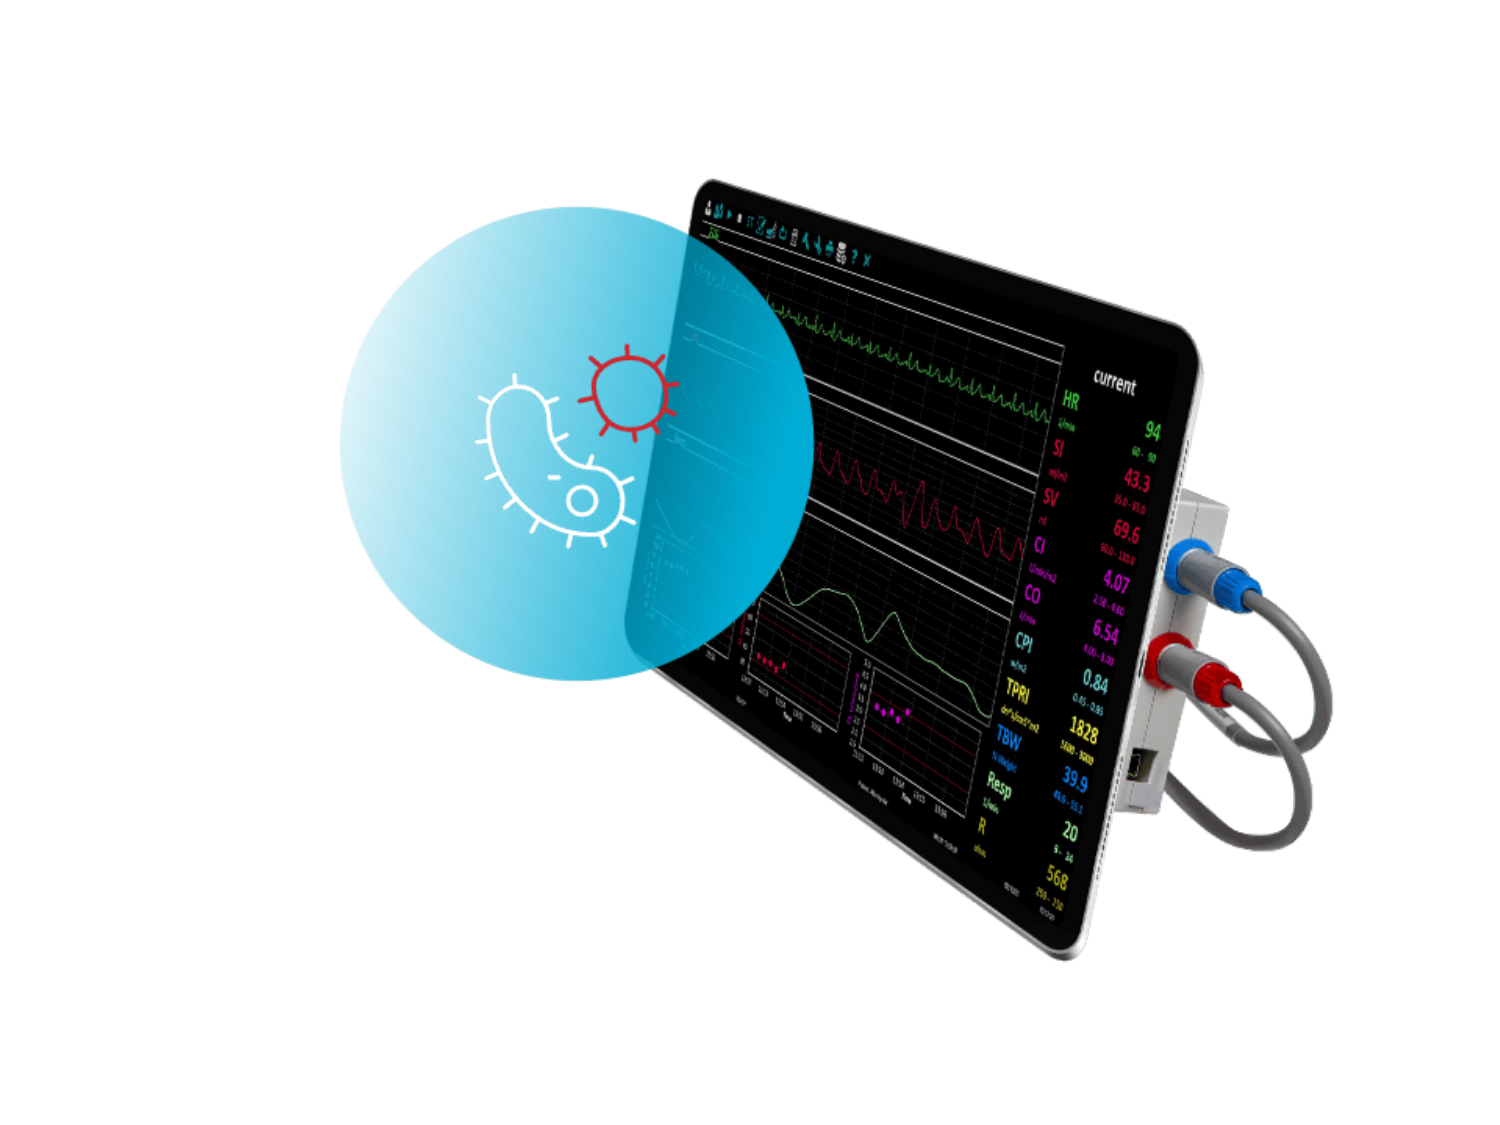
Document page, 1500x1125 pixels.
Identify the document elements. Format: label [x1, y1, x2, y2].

picture [287, 137, 1365, 1015]
